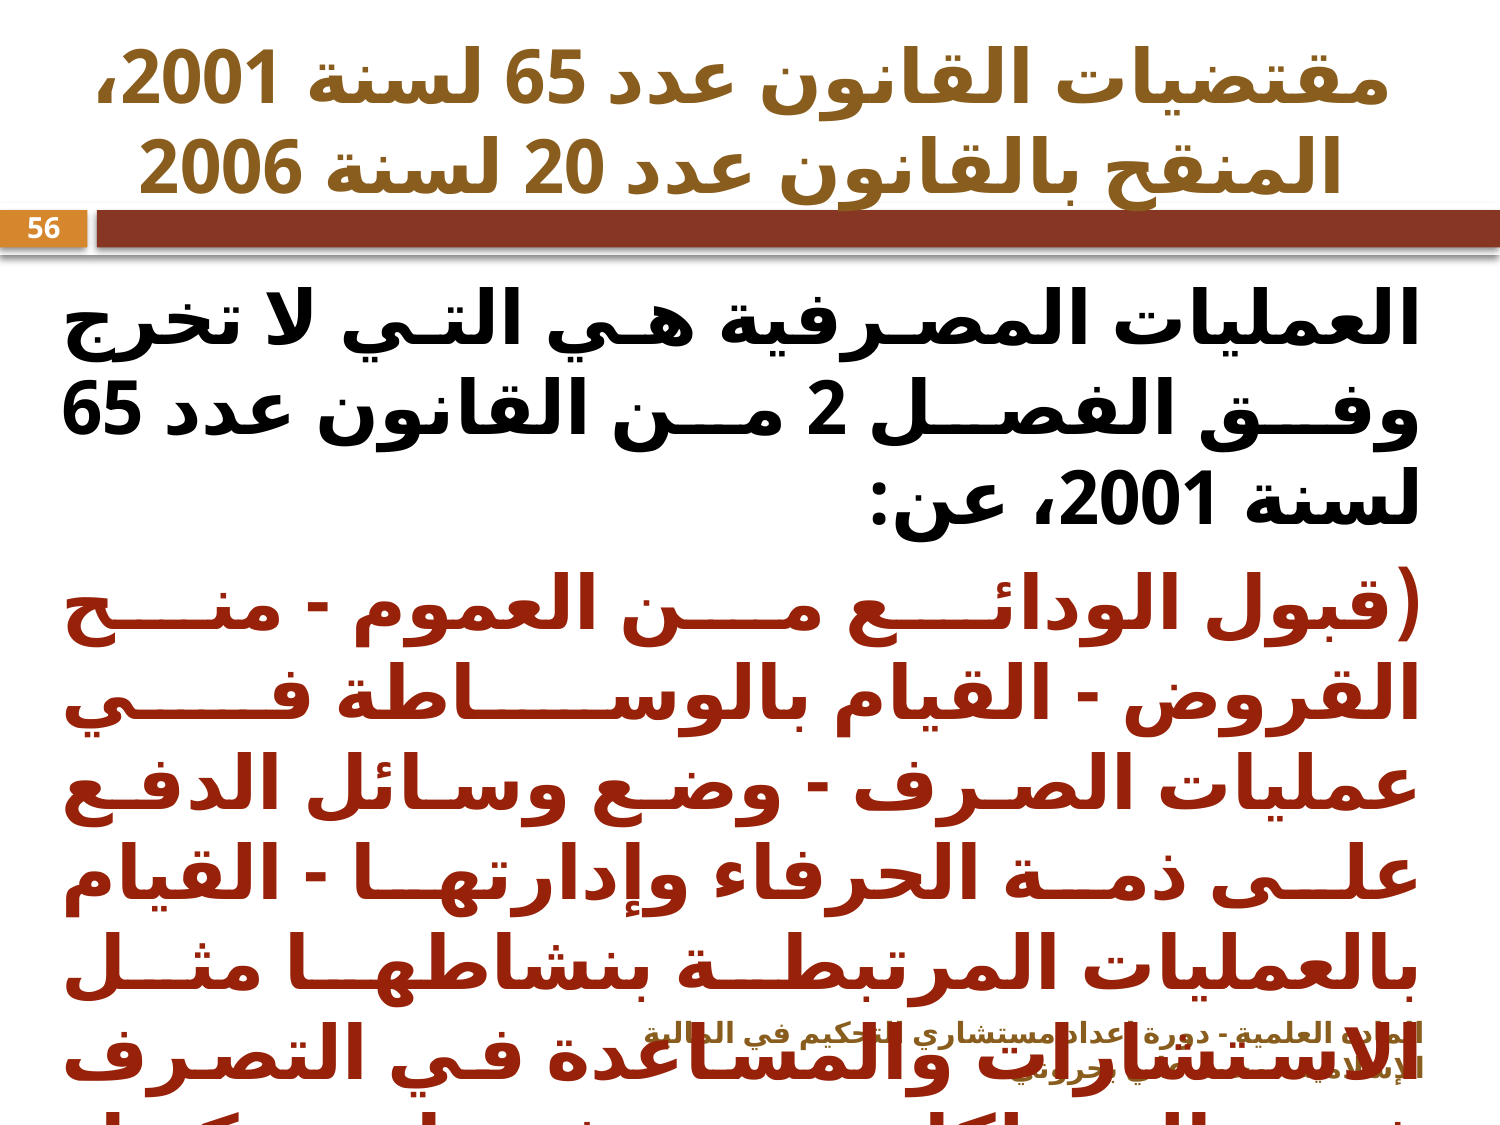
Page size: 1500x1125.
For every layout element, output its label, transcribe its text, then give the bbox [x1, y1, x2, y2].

slide_number 56 [0, 208, 88, 249]
list العمليات المصرفية هي التي لا تخرج وفق الفصل 2 من القانون عدد 65 لسنة 2001، عن: (قبول الودائع من العموم - منح القروض - القيام بالوساطة في عمليات الصرف - وضع وسائل الدفع على ذمة الحرفاء وإدارتها - القيام بالعمليات المرتبطة بنشاطها مثل الاستشارات والمساعدة في التصرف في الممتلكات وبصفة عامة كل الخدمات التي تهدف إلى تسهيل بعث المؤسسات وتطويرها وإعادة هيكلتها). [46, 262, 1438, 1000]
title مقتضيات القانون عدد 65 لسنة 2001، المنقح بالقانون عدد 20 لسنة 2006 [46, 37, 1438, 200]
footer المادة العلمية - دورة إعداد مستشاري التحكيم في المالية الإسلامية - محمد علي بحروني [550, 1019, 1441, 1080]
